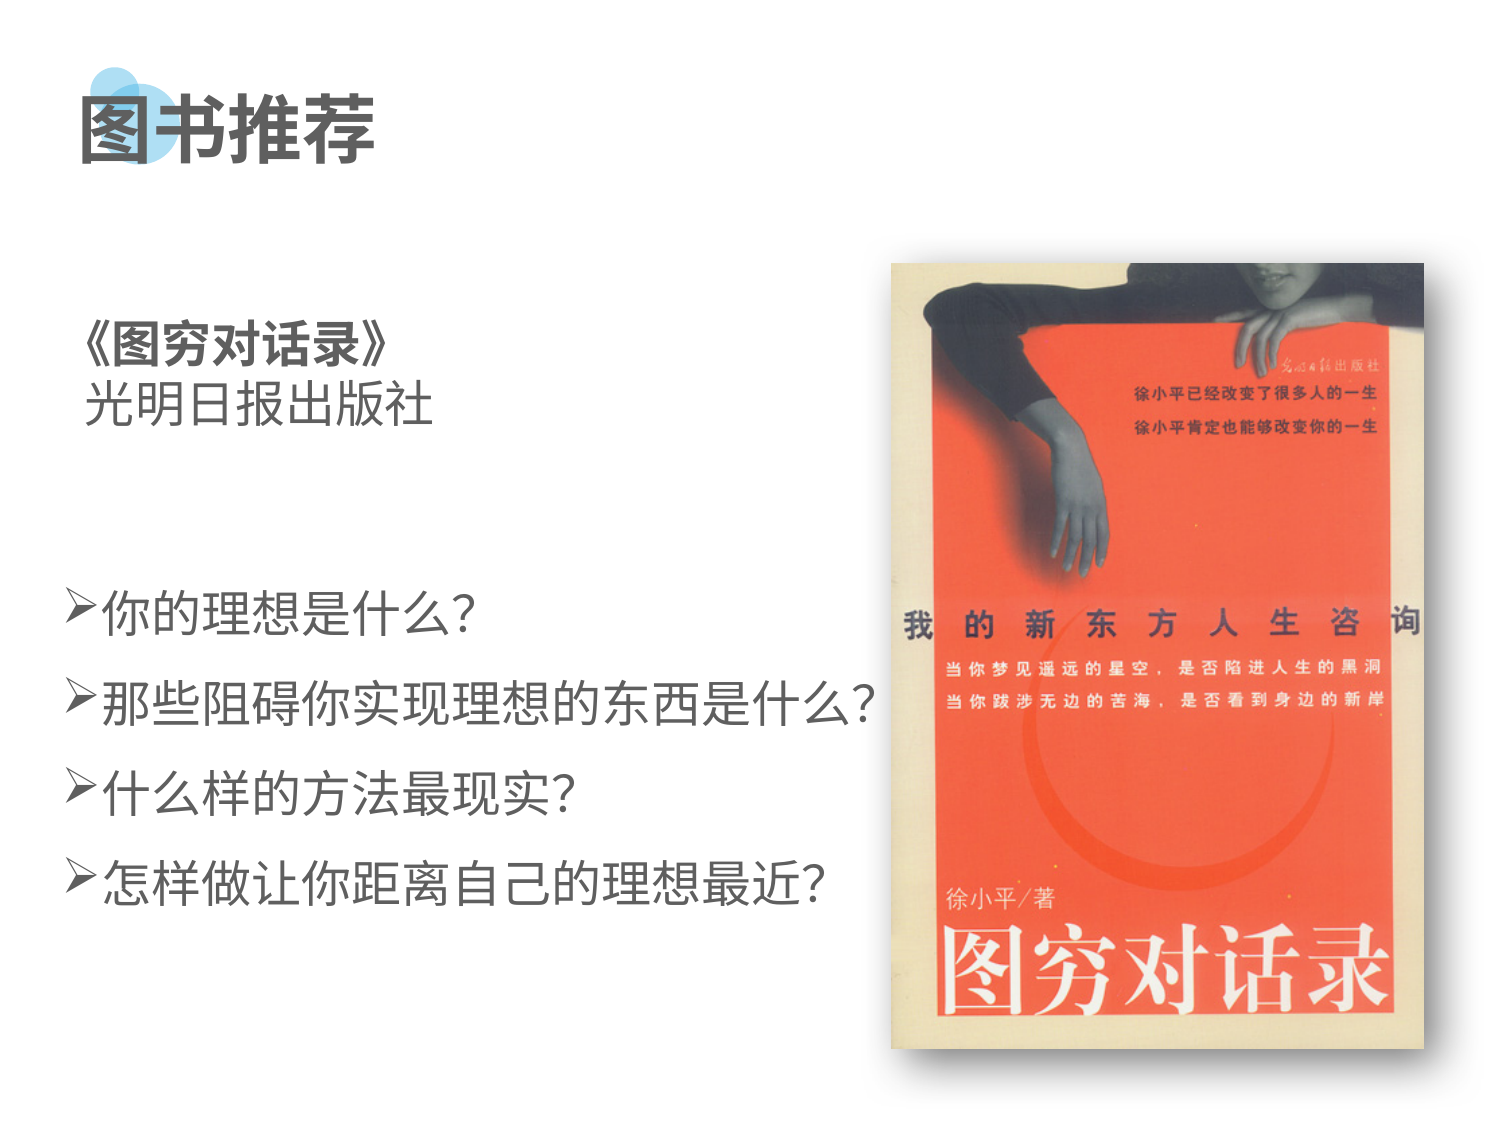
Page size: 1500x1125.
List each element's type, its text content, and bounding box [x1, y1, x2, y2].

picture [891, 263, 1424, 1049]
text_box 图书推荐 [62, 74, 1000, 180]
text_box 《图穷对话录》 光明日报出版社 你的理想是什么？ 那些阻碍你实现理想的东西是什么？ 什么样的方法最现实？ 怎样做让你距离自己的理想最近？ [46, 304, 874, 920]
